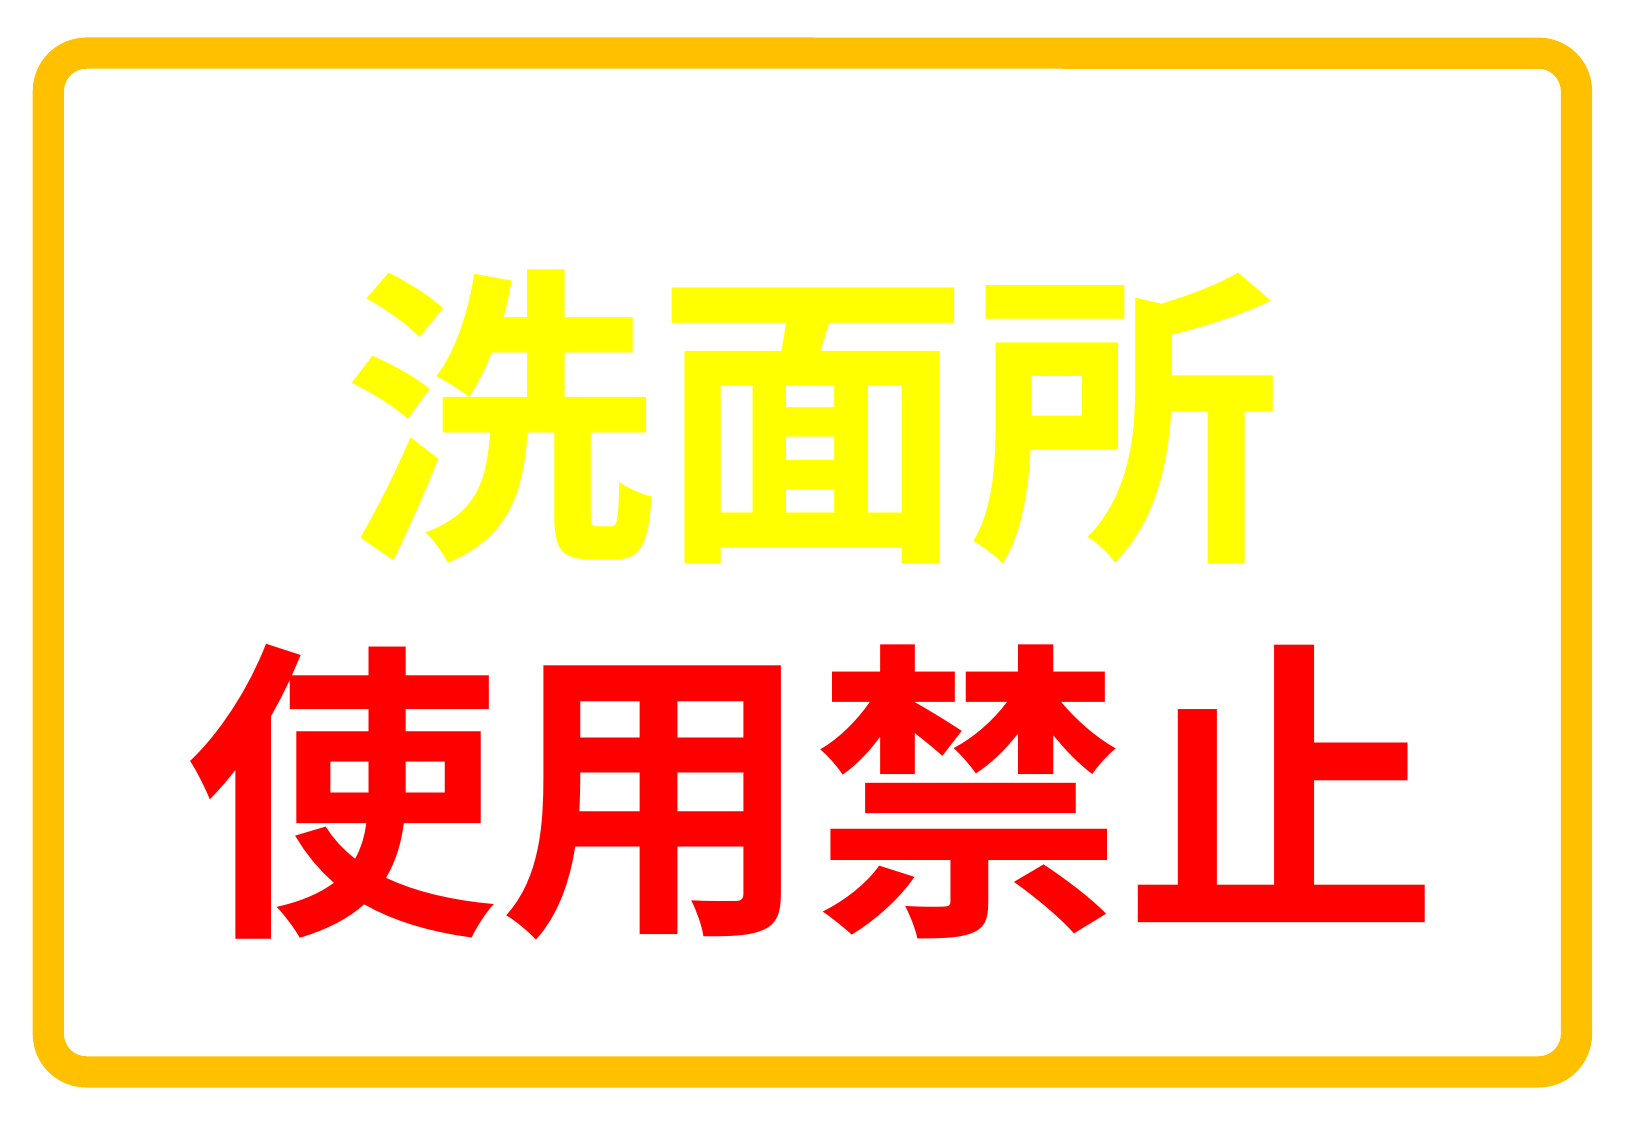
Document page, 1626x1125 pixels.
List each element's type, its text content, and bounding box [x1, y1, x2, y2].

text_box [46, 981, 1579, 1075]
text_box [46, 50, 1579, 215]
text_box 洗面所 使用禁止 [0, 215, 1625, 981]
